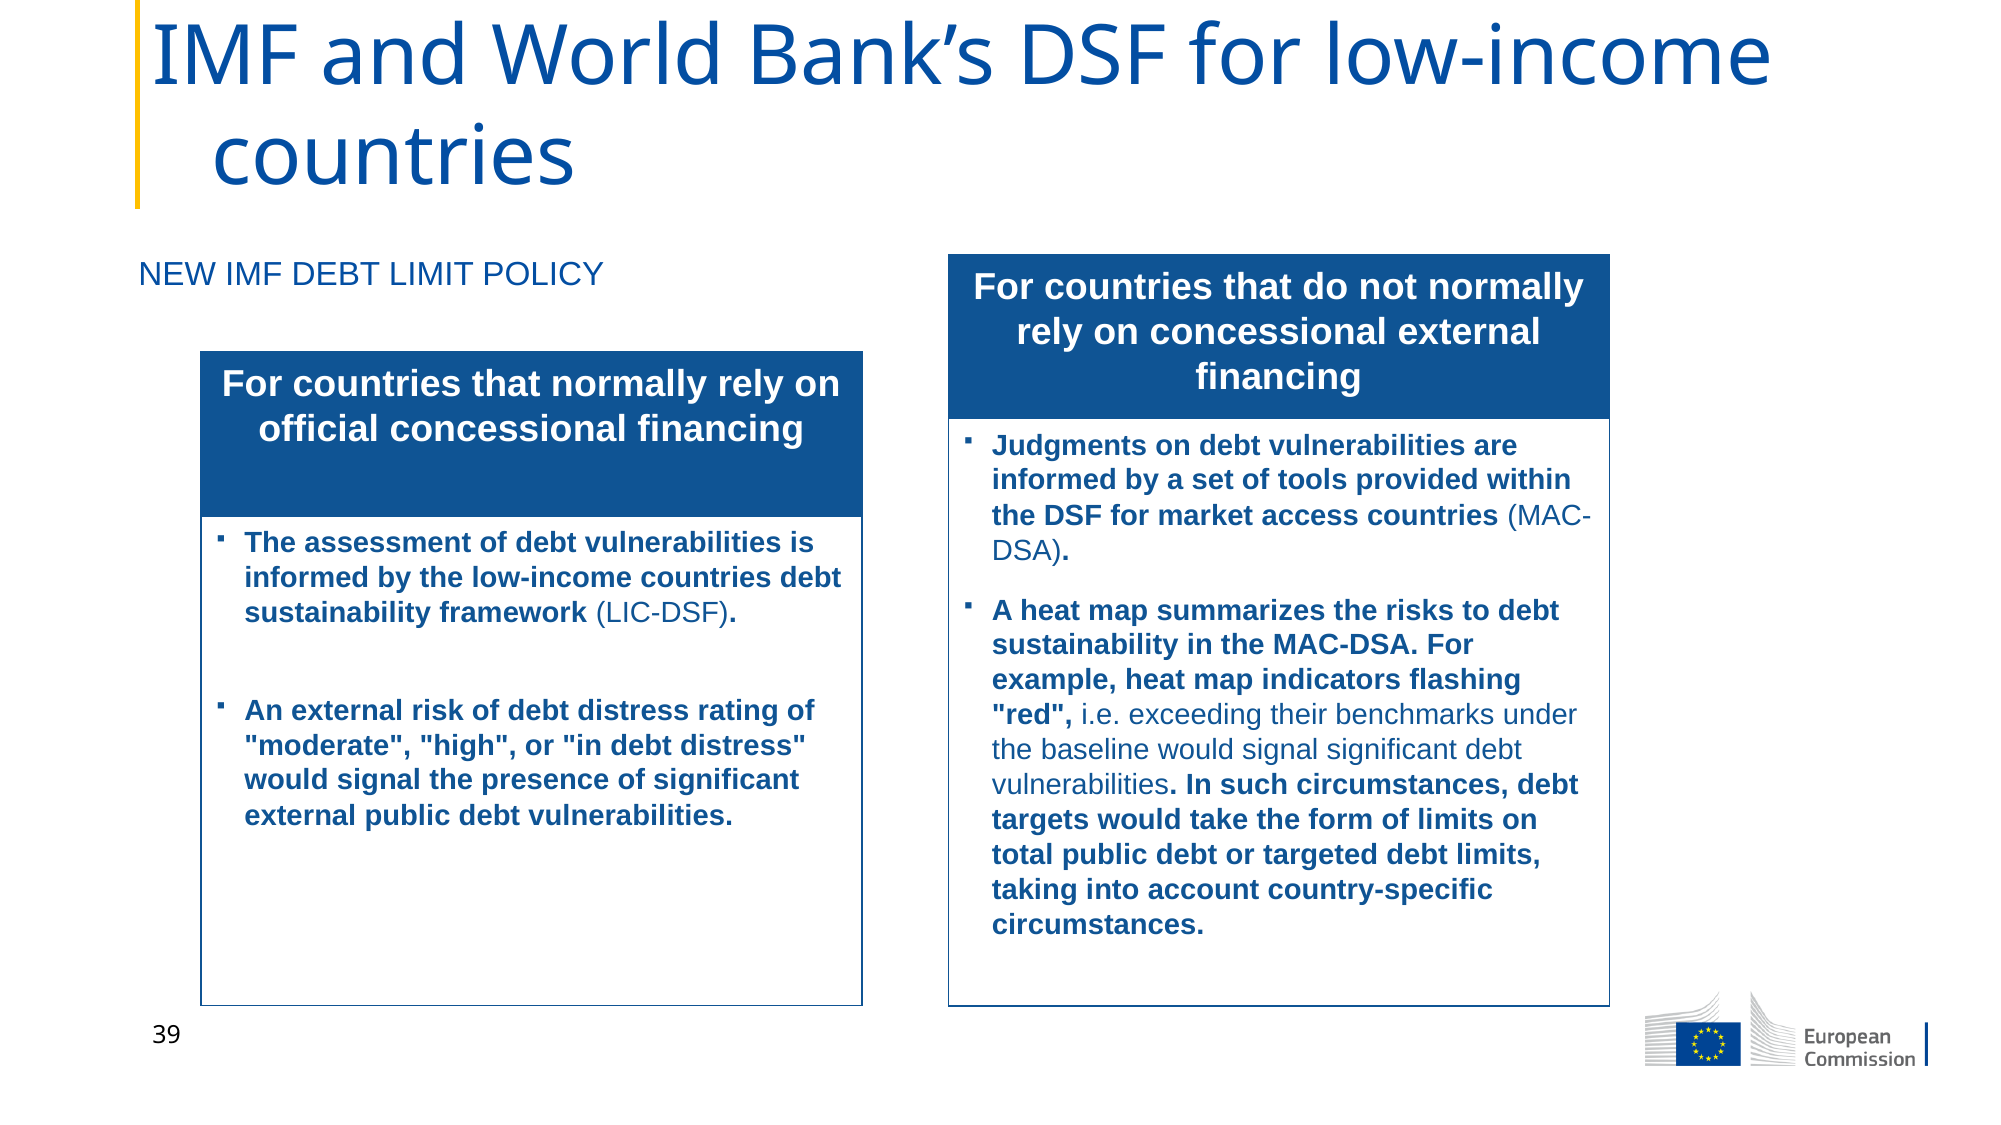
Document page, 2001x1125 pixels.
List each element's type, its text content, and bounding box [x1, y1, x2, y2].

text_box IMF and World Bank’s DSF for low-income countries [137, 0, 1896, 218]
picture [1645, 991, 1928, 1066]
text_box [200, 351, 863, 1006]
title New imf debt limit policy [123, 229, 1849, 329]
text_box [948, 254, 1610, 1006]
slide_number 39 [137, 1005, 588, 1066]
